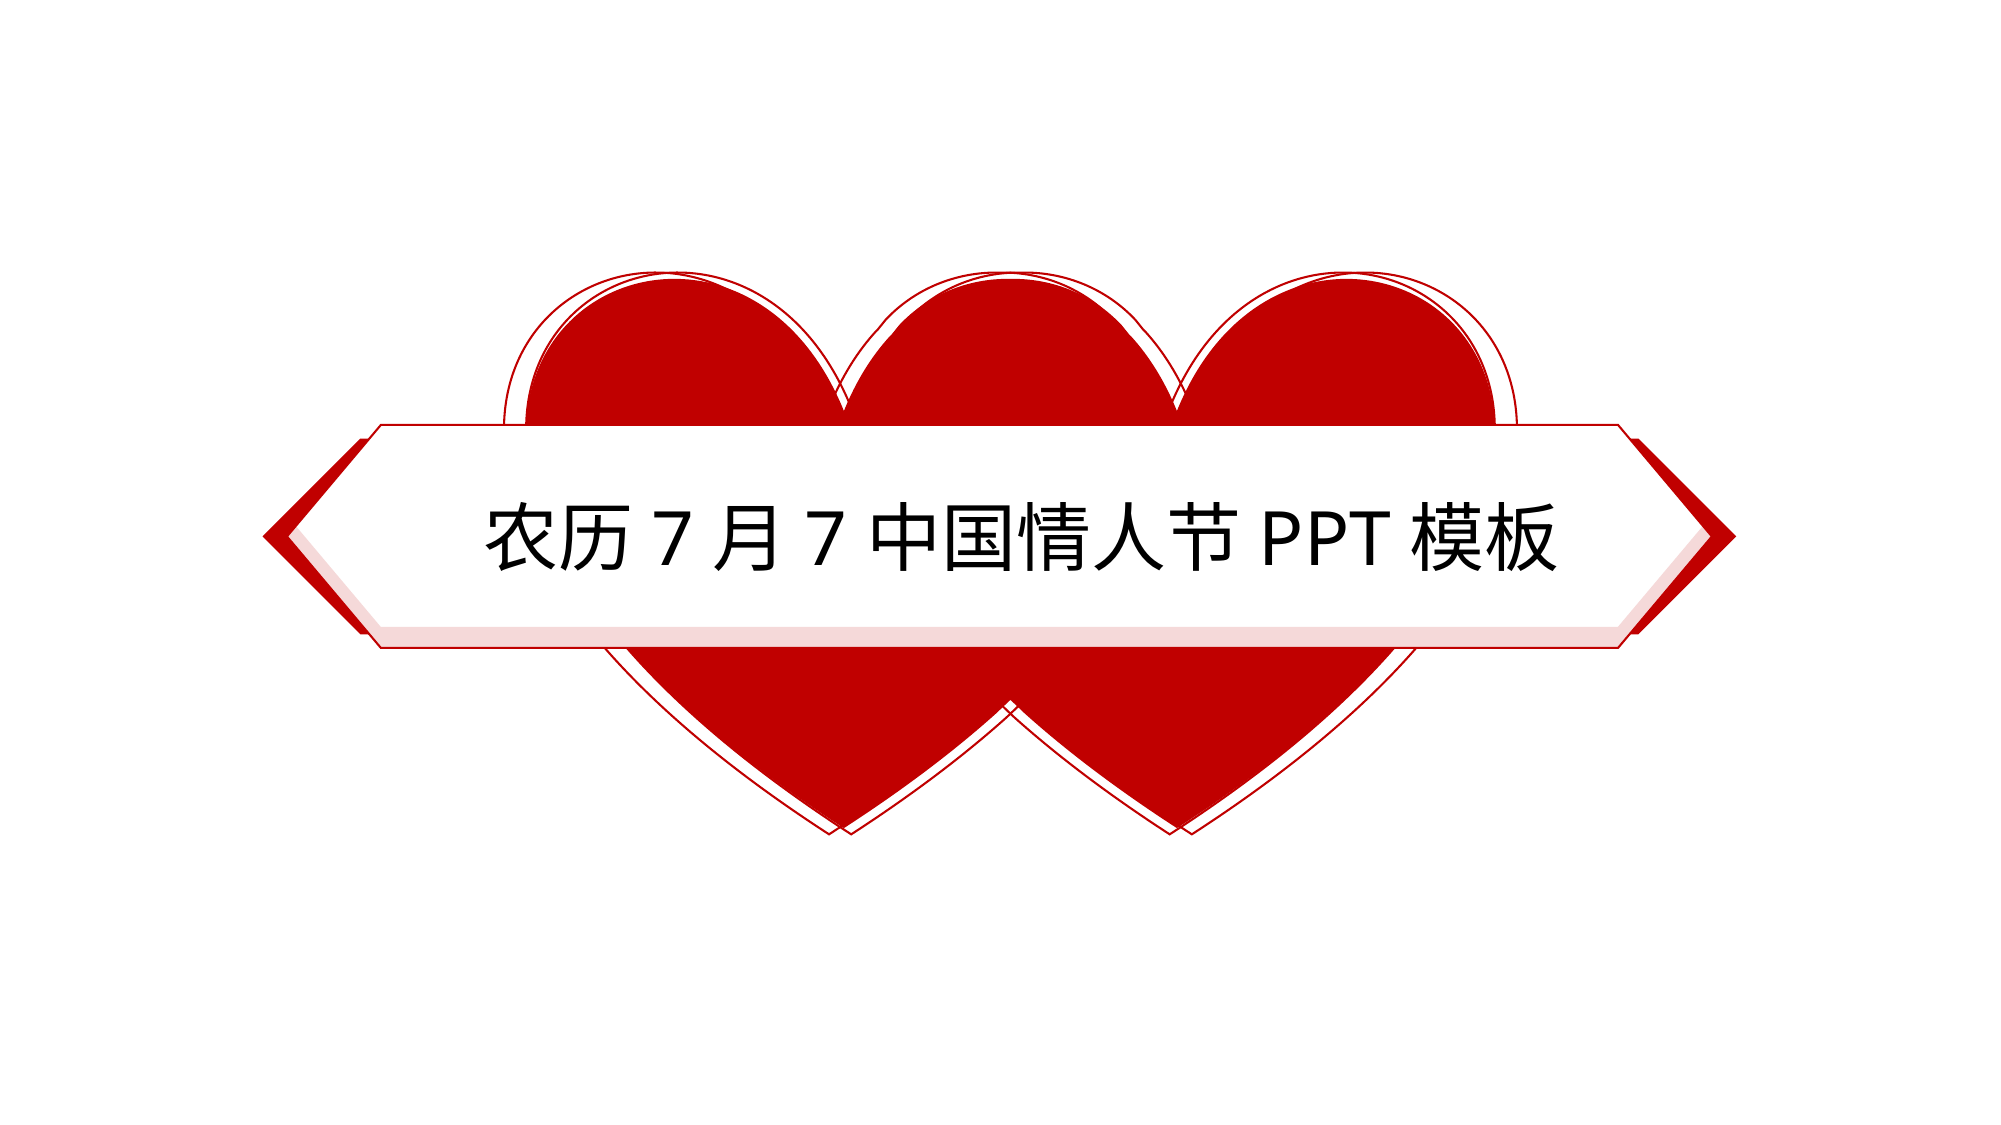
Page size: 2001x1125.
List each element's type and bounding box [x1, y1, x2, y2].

text_box [503, 271, 1496, 423]
text_box [604, 649, 1395, 836]
text_box [1356, 271, 1518, 423]
text_box [1015, 271, 1181, 403]
text_box [669, 271, 840, 402]
text_box [263, 424, 1735, 648]
text_box [1181, 649, 1417, 836]
text_box [841, 706, 1010, 836]
